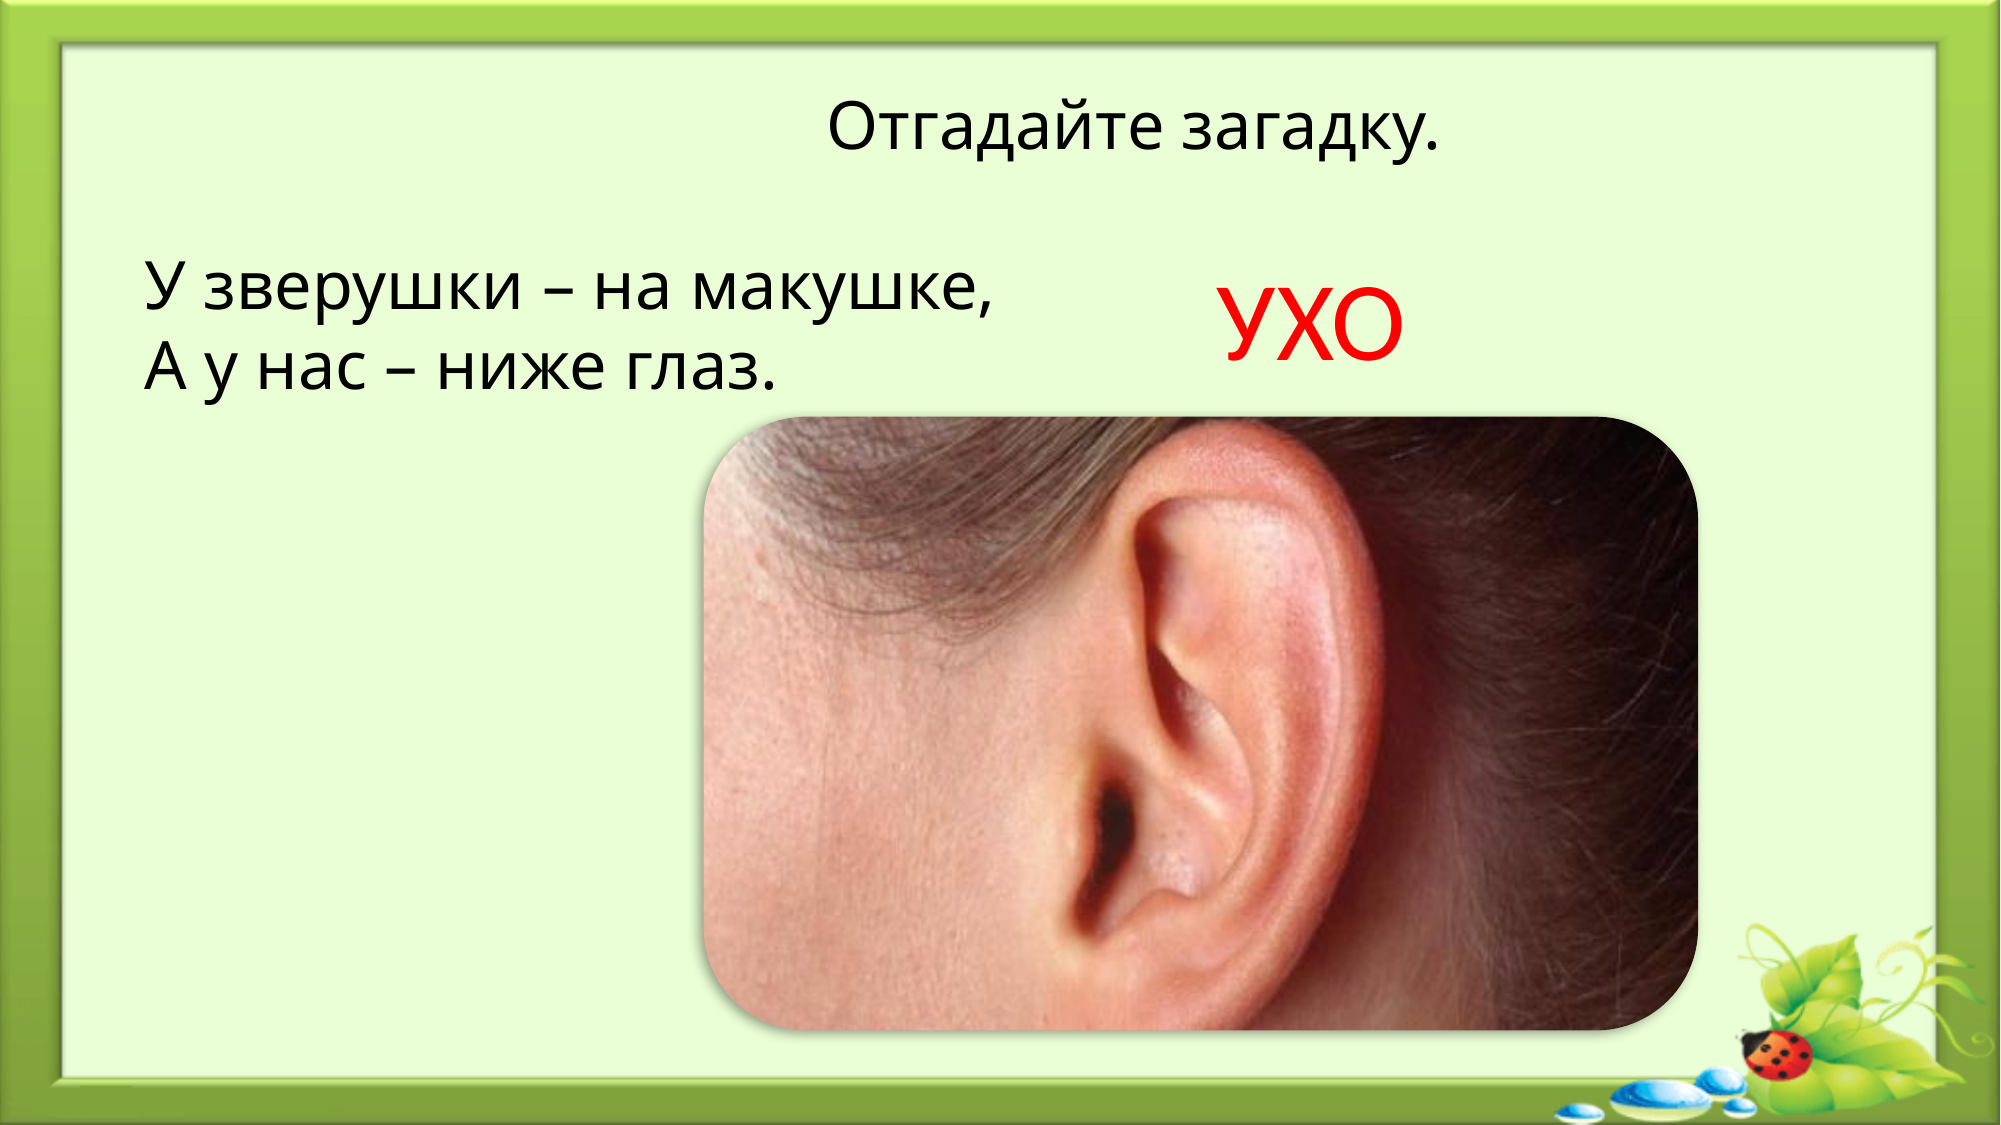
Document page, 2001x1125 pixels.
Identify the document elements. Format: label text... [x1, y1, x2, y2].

text_box У зверушки – на макушке, А у нас – ниже глаз. [129, 235, 1130, 410]
picture [0, 0, 2001, 1125]
text_box Отгадайте загадку. [811, 75, 1812, 170]
text_box УХО [1201, 240, 1422, 391]
